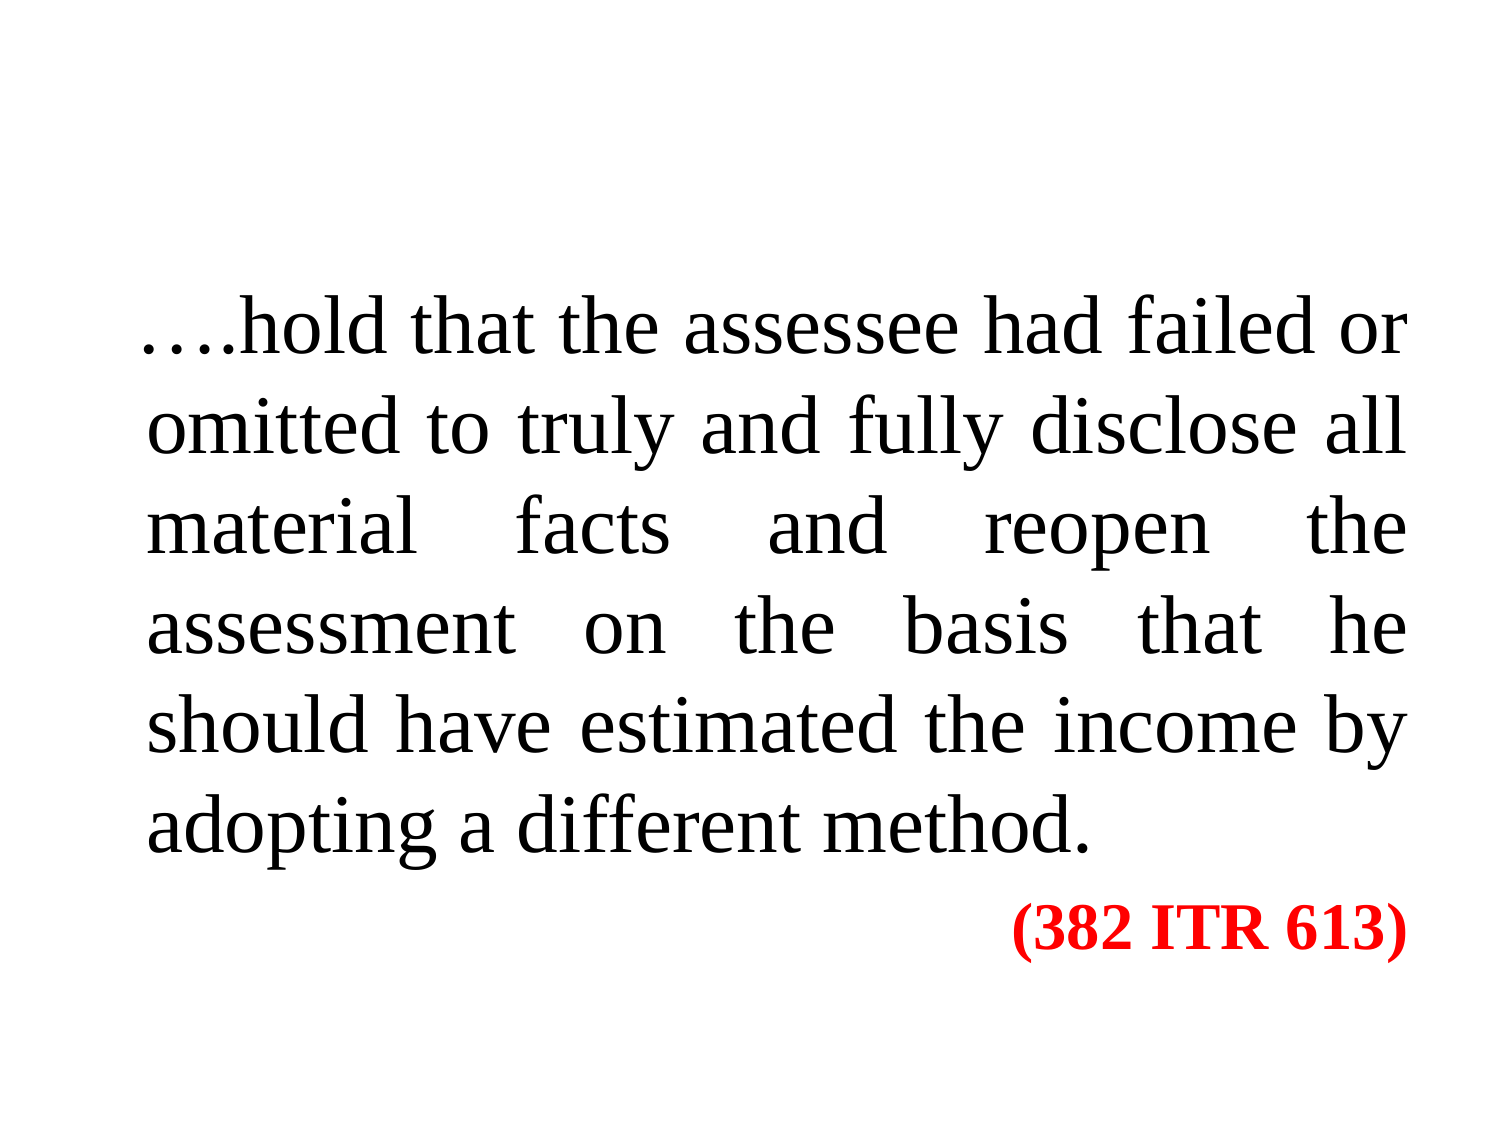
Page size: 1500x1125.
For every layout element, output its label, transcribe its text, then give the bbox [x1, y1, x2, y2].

list ….hold that the assessee had failed or omitted to truly and fully disclose all material facts and reopen the assessment on the basis that he should have estimated the income by adopting a different method. (382 ITR 613) [75, 262, 1425, 1005]
